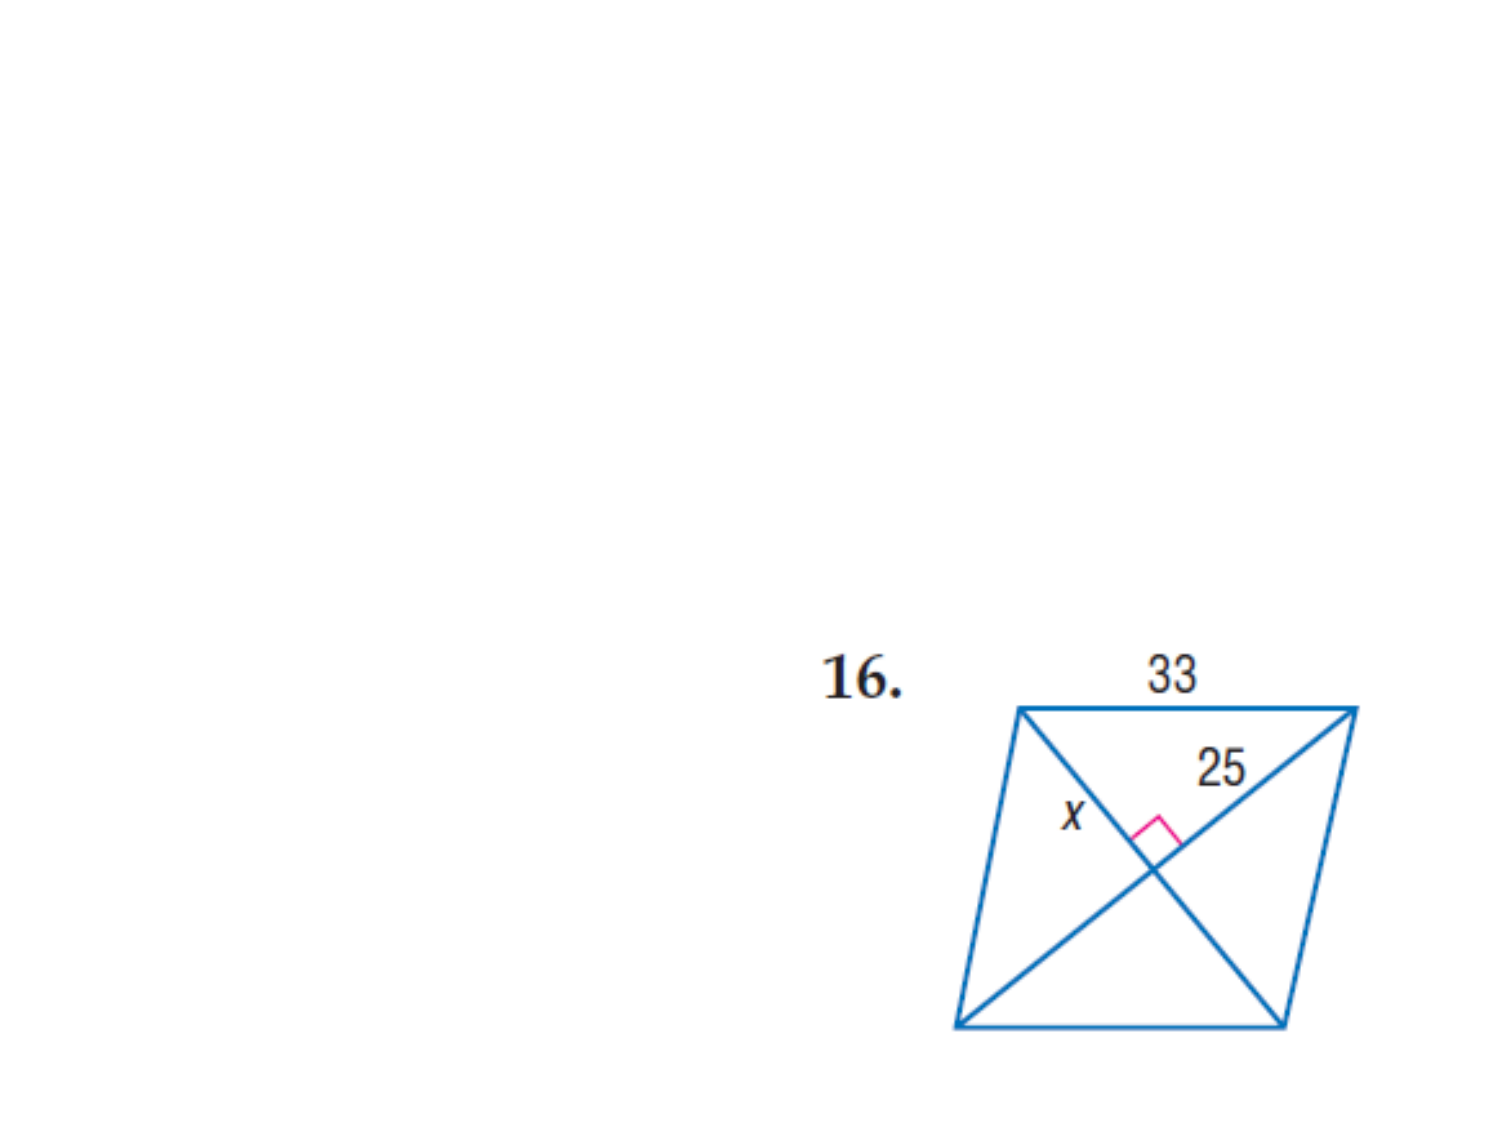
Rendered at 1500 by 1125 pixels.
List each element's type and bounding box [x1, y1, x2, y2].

list [796, 599, 1438, 1049]
